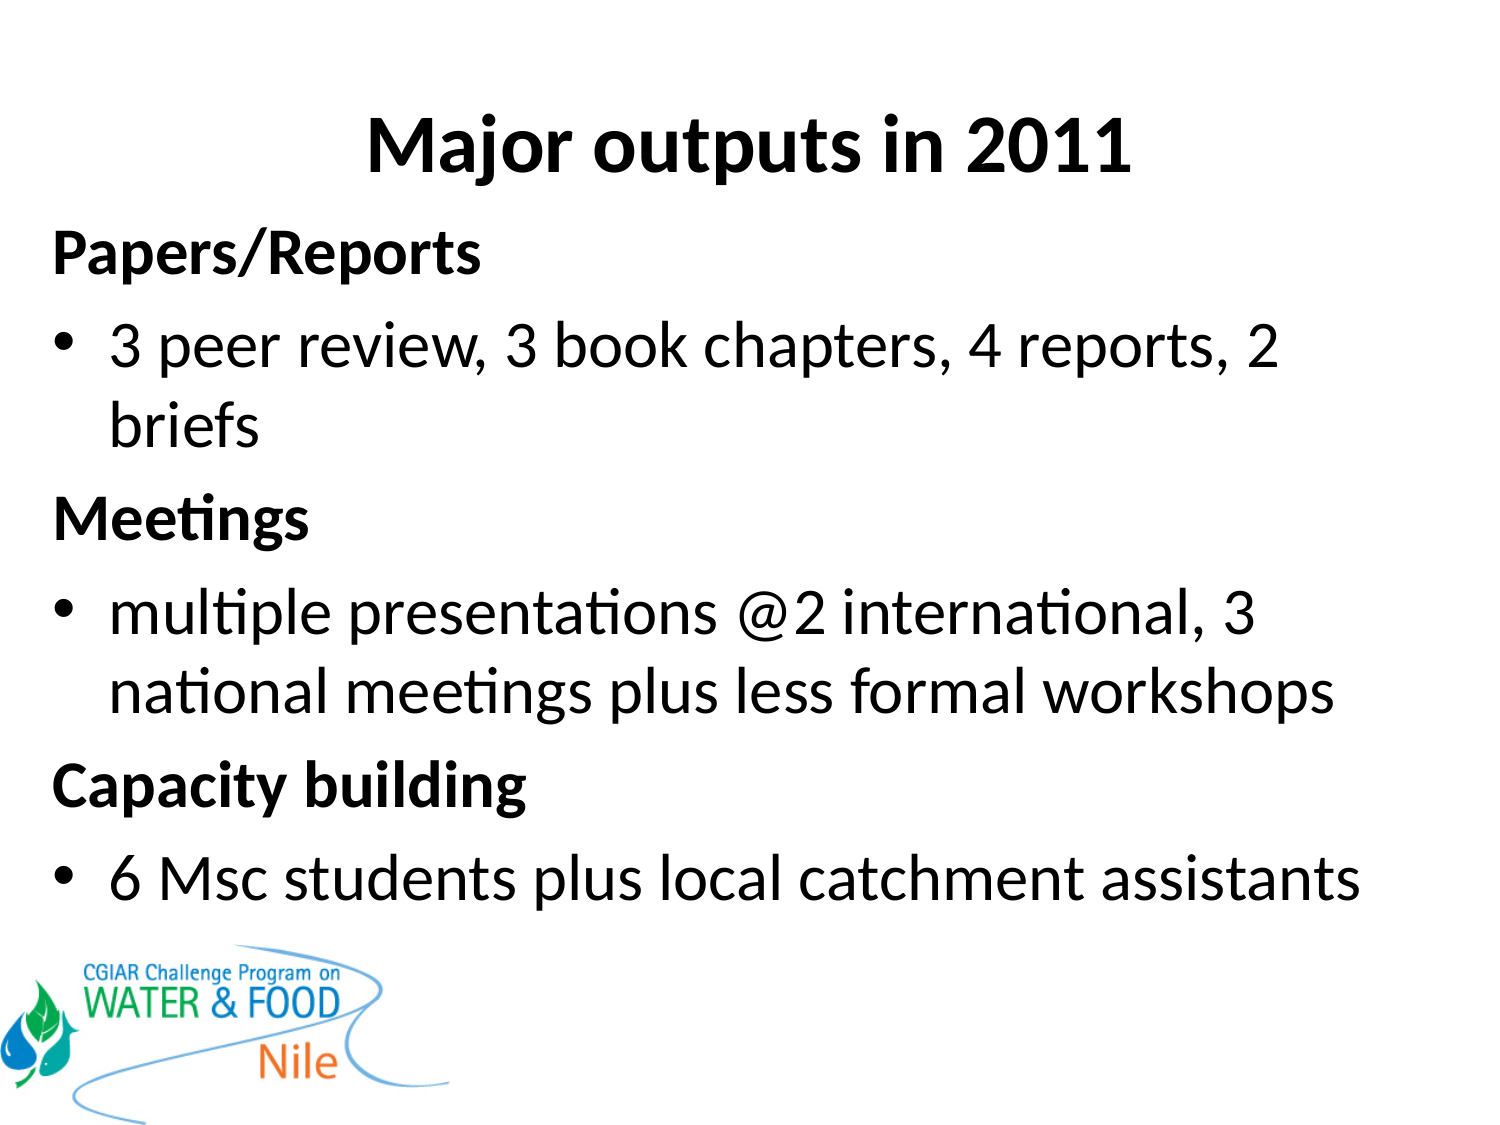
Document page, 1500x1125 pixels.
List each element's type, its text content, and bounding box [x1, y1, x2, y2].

picture [0, 944, 450, 1125]
title Major outputs in 2011 [74, 44, 1426, 199]
list Papers/Reports 3 peer review, 3 book chapters, 4 reports, 2 briefs Meetings multiple presentations @2 international, 3 national meetings plus less formal workshops Capacity building 6 Msc students plus local catchment assistants [37, 199, 1451, 951]
